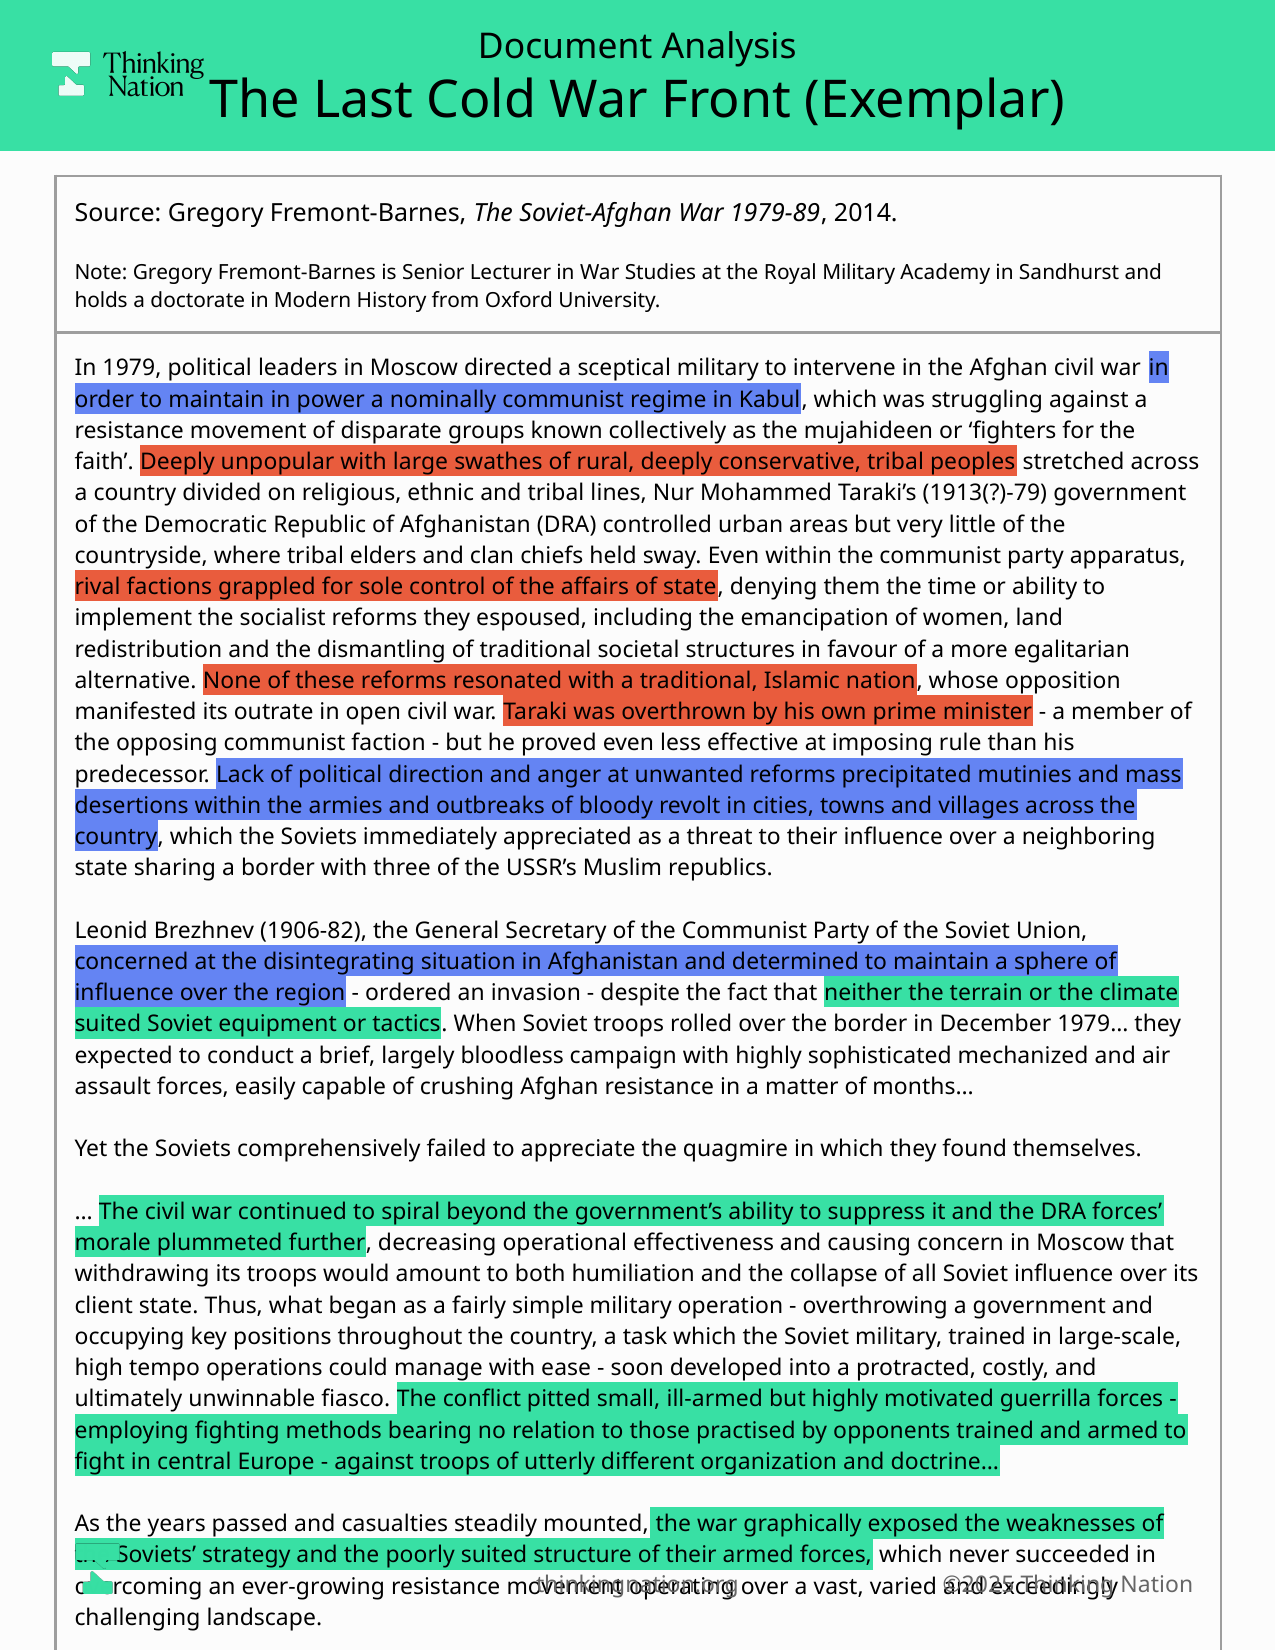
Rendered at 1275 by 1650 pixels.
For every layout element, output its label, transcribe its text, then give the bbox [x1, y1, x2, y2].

picture [35, 37, 210, 110]
picture [62, 1533, 133, 1604]
table_header Source: Gregory Fremont-Barnes, The Soviet-Afghan War 1979-89, 2014. Note: Gregory Fremont-Barnes is Senior Lecturer in War Studies at the Royal Military Academy in Sandhurst and holds a doctorate in Modern History from Oxford University. [57, 177, 1220, 331]
text_box Document Analysis The Last Cold War Front (Exemplar) [0, 0, 1275, 151]
text_box ©2025 Thinking Nation [907, 1553, 1210, 1605]
table_cell In 1979, political leaders in Moscow directed a sceptical military to intervene in the Afghan civil war in order to maintain in power a nominally communist regime in Kabul, which was struggling against a resistance movement of disparate groups known collectively as the mujahideen or ‘fighters for the faith’. Deeply unpopular with large swathes of rural, deeply conservative, tribal peoples stretched across a country divided on religious, ethnic and tribal lines, Nur Mohammed Taraki’s (1913(?)-79) government of the Democratic Republic of Afghanistan (DRA) controlled urban areas but very little of the countryside, where tribal elders and clan chiefs held sway. Even within the communist party apparatus, rival factions grappled for sole control of the affairs of state, denying them the time or ability to implement the socialist reforms they espoused, including the emancipation of women, land redistribution and the dismantling of traditional societal structures in favour of a more egalitarian alternative. None of these reforms resonated with a traditional, Islamic nation, whose opposition manifested its outrate in open civil war. Taraki was overthrown by his own prime minister - a member of the opposing communist faction - but he proved even less effective at imposing rule than his predecessor. Lack of political direction and anger at unwanted reforms precipitated mutinies and mass desertions within the armies and outbreaks of bloody revolt in cities, towns and villages across the country, which the Soviets immediately appreciated as a threat to their influence over a neighboring state sharing a border with three of the USSR’s Muslim republics. Leonid Brezhnev (1906-82), the General Secretary of the Communist Party of the Soviet Union, concerned at the disintegrating situation in Afghanistan and determined to maintain a sphere of influence over the region - ordered an invasion - despite the fact that neither the terrain or the climate suited Soviet equipment or tactics. When Soviet troops rolled over the border in December 1979… they expected to conduct a brief, largely bloodless campaign with highly sophisticated mechanized and air assault forces, easily capable of crushing Afghan resistance in a matter of months… Yet the Soviets comprehensively failed to appreciate the quagmire in which they found themselves. … The civil war continued to spiral beyond the government’s ability to suppress it and the DRA forces’ morale plummeted further, decreasing operational effectiveness and causing concern in Moscow that withdrawing its troops would amount to both humiliation and the collapse of all Soviet influence over its client state. Thus, what began as a fairly simple military operation - overthrowing a government and occupying key positions throughout the country, a task which the Soviet military, trained in large-scale, high tempo operations could manage with ease - soon developed into a protracted, costly, and ultimately unwinnable fiasco. The conflict pitted small, ill-armed but highly motivated guerrilla forces - employing fighting methods bearing no relation to those practised by opponents trained and armed to fight in central Europe - against troops of utterly different organization and doctrine… As the years passed and casualties steadily mounted, the war graphically exposed the weaknesses of the Soviets’ strategy and the poorly suited structure of their armed forces, which never succeeded in overcoming an ever-growing resistance movement operating over a vast, varied and exceedingly challenging landscape. [57, 334, 1220, 1650]
text_box thinkingnation.org [486, 1553, 789, 1605]
